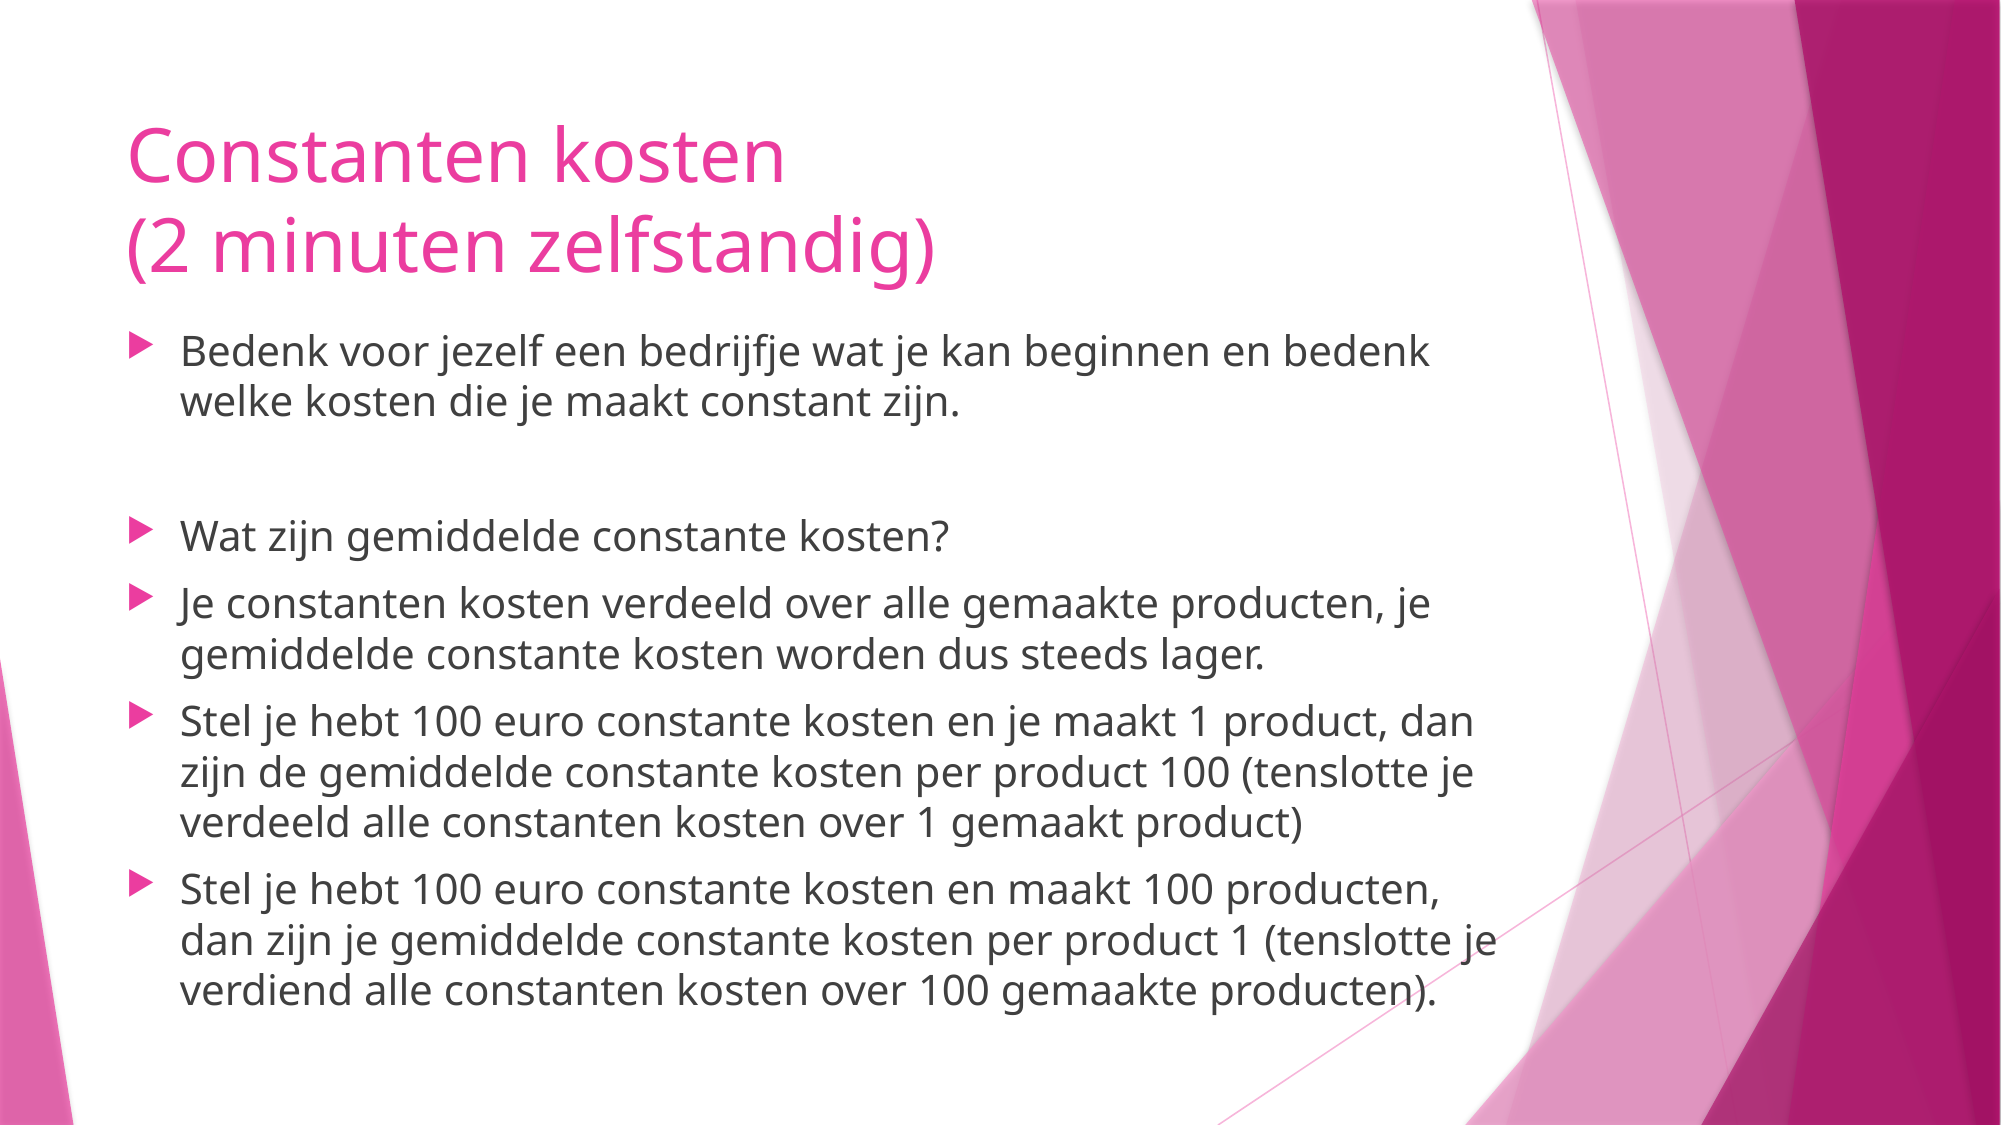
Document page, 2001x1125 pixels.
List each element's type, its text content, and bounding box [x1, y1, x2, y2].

list Bedenk voor jezelf een bedrijfje wat je kan beginnen en bedenk welke kosten die je maakt constant zijn. Wat zijn gemiddelde constante kosten? Je constanten kosten verdeeld over alle gemaakte producten, je gemiddelde constante kosten worden dus steeds lager. Stel je hebt 100 euro constante kosten en je maakt 1 product, dan zijn de gemiddelde constante kosten per product 100 (tenslotte je verdeeld alle constanten kosten over 1 gemaakt product) Stel je hebt 100 euro constante kosten en maakt 100 producten, dan zijn je gemiddelde constante kosten per product 1 (tenslotte je verdiend alle constanten kosten over 100 gemaakte producten). [111, 316, 1524, 1088]
title Constanten kosten (2 minuten zelfstandig) [111, 99, 1522, 316]
